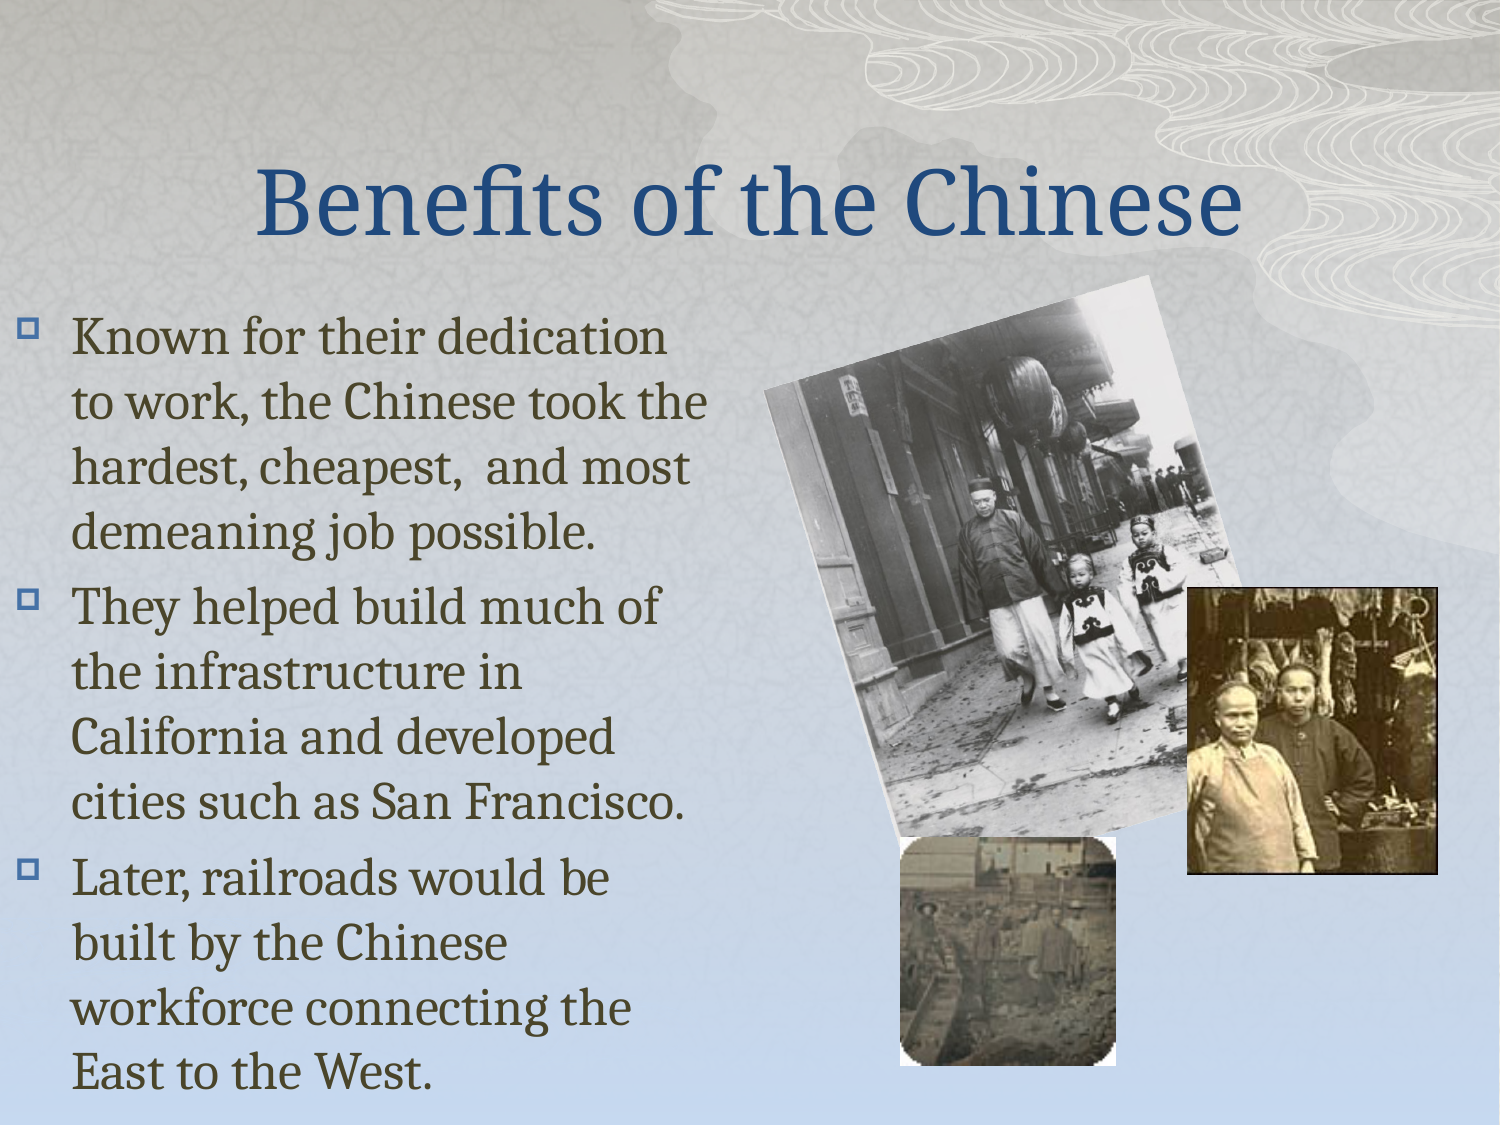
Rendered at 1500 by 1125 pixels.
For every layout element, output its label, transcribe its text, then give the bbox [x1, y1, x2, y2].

picture [764, 276, 1438, 1066]
list Known for their dedication to work, the Chinese took the hardest, cheapest, and most demeaning job possible. They helped build much of the infrastructure in California and developed cities such as San Francisco. Later, railroads would be built by the Chinese workforce connecting the East to the West. [0, 292, 738, 1125]
title Benefits of the Chinese [75, 105, 1425, 293]
